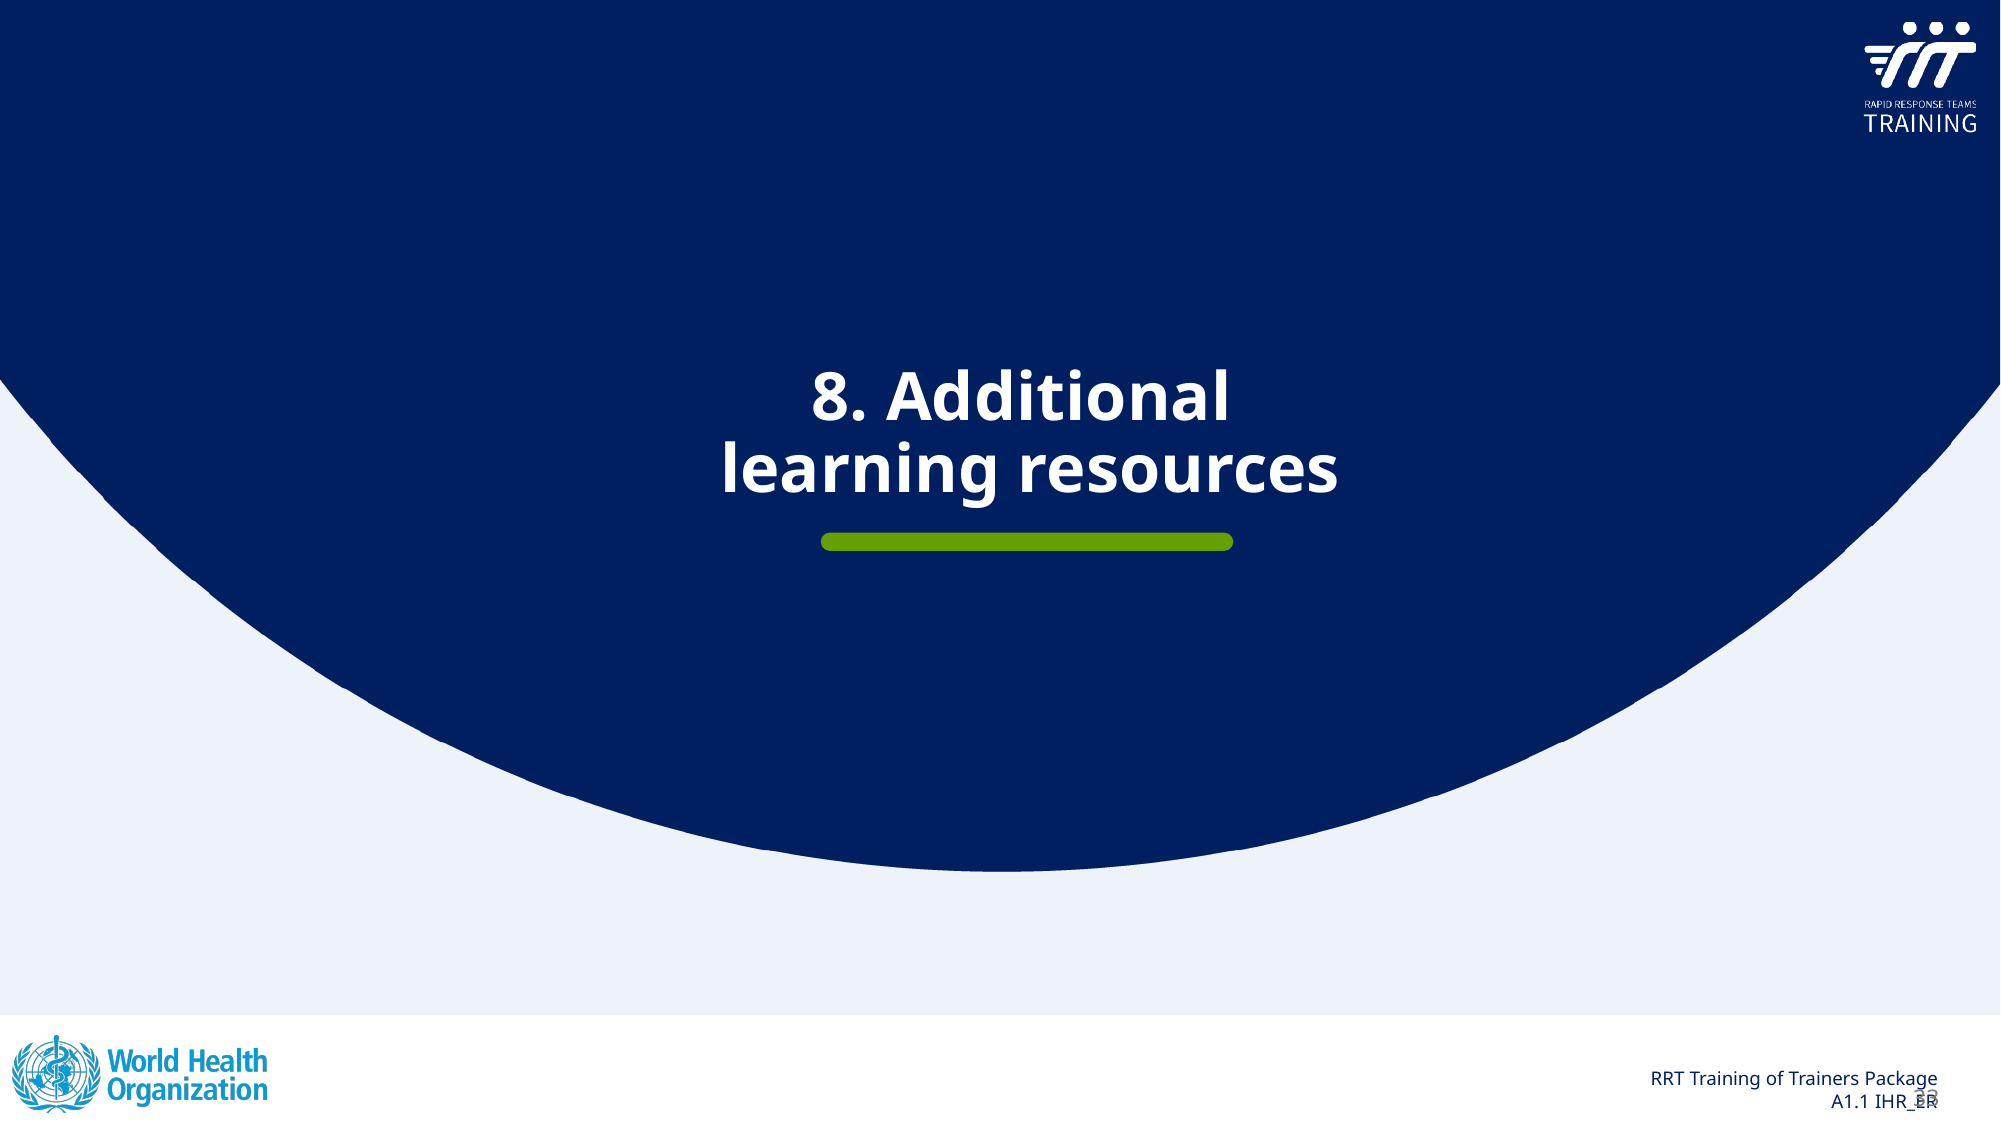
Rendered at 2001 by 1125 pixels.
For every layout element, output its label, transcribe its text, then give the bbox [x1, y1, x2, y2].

list 8. Additional learning resources [98, 280, 1962, 589]
picture [12, 1083, 48, 1113]
picture [58, 1050, 64, 1058]
picture [0, 0, 2001, 904]
picture [12, 1035, 267, 1113]
